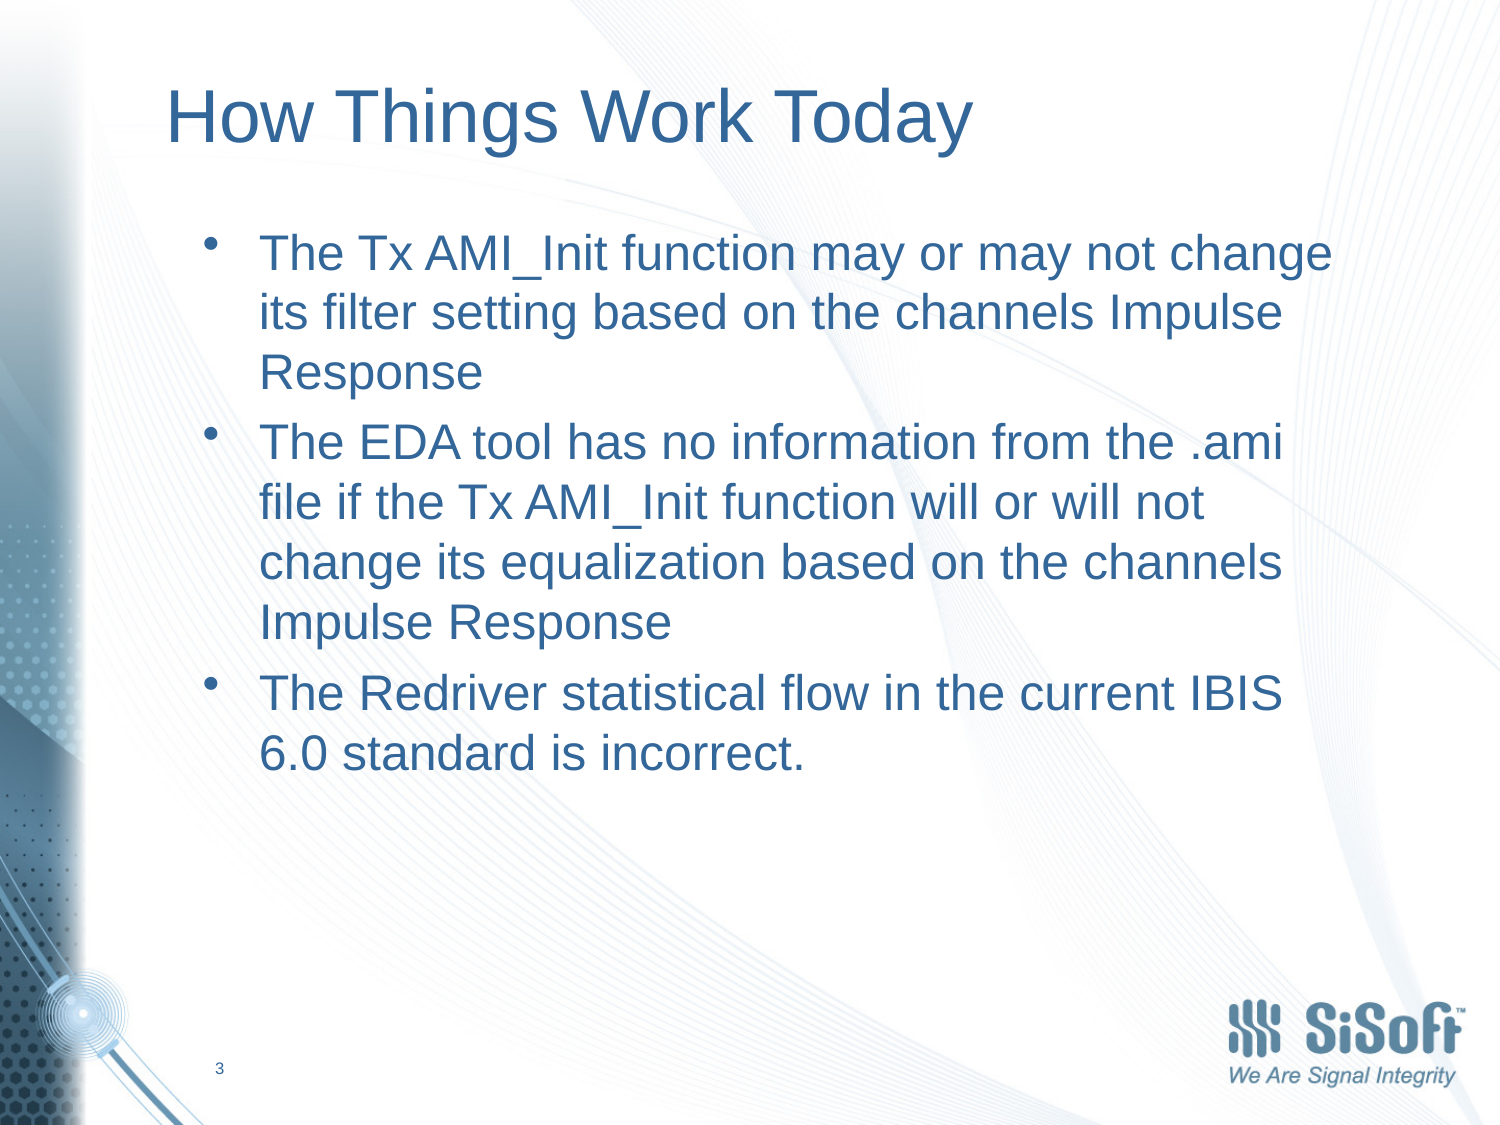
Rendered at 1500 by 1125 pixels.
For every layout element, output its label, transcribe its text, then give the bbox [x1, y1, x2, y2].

title How Things Work Today [150, 24, 1300, 200]
footer 3 [200, 1050, 975, 1104]
picture [0, 0, 1500, 1125]
list The Tx AMI_Init function may or may not change its filter setting based on the channels Impulse Response The EDA tool has no information from the .ami file if the Tx AMI_Init function will or will not change its equalization based on the channels Impulse Response The Redriver statistical flow in the current IBIS 6.0 standard is incorrect. [187, 212, 1363, 963]
